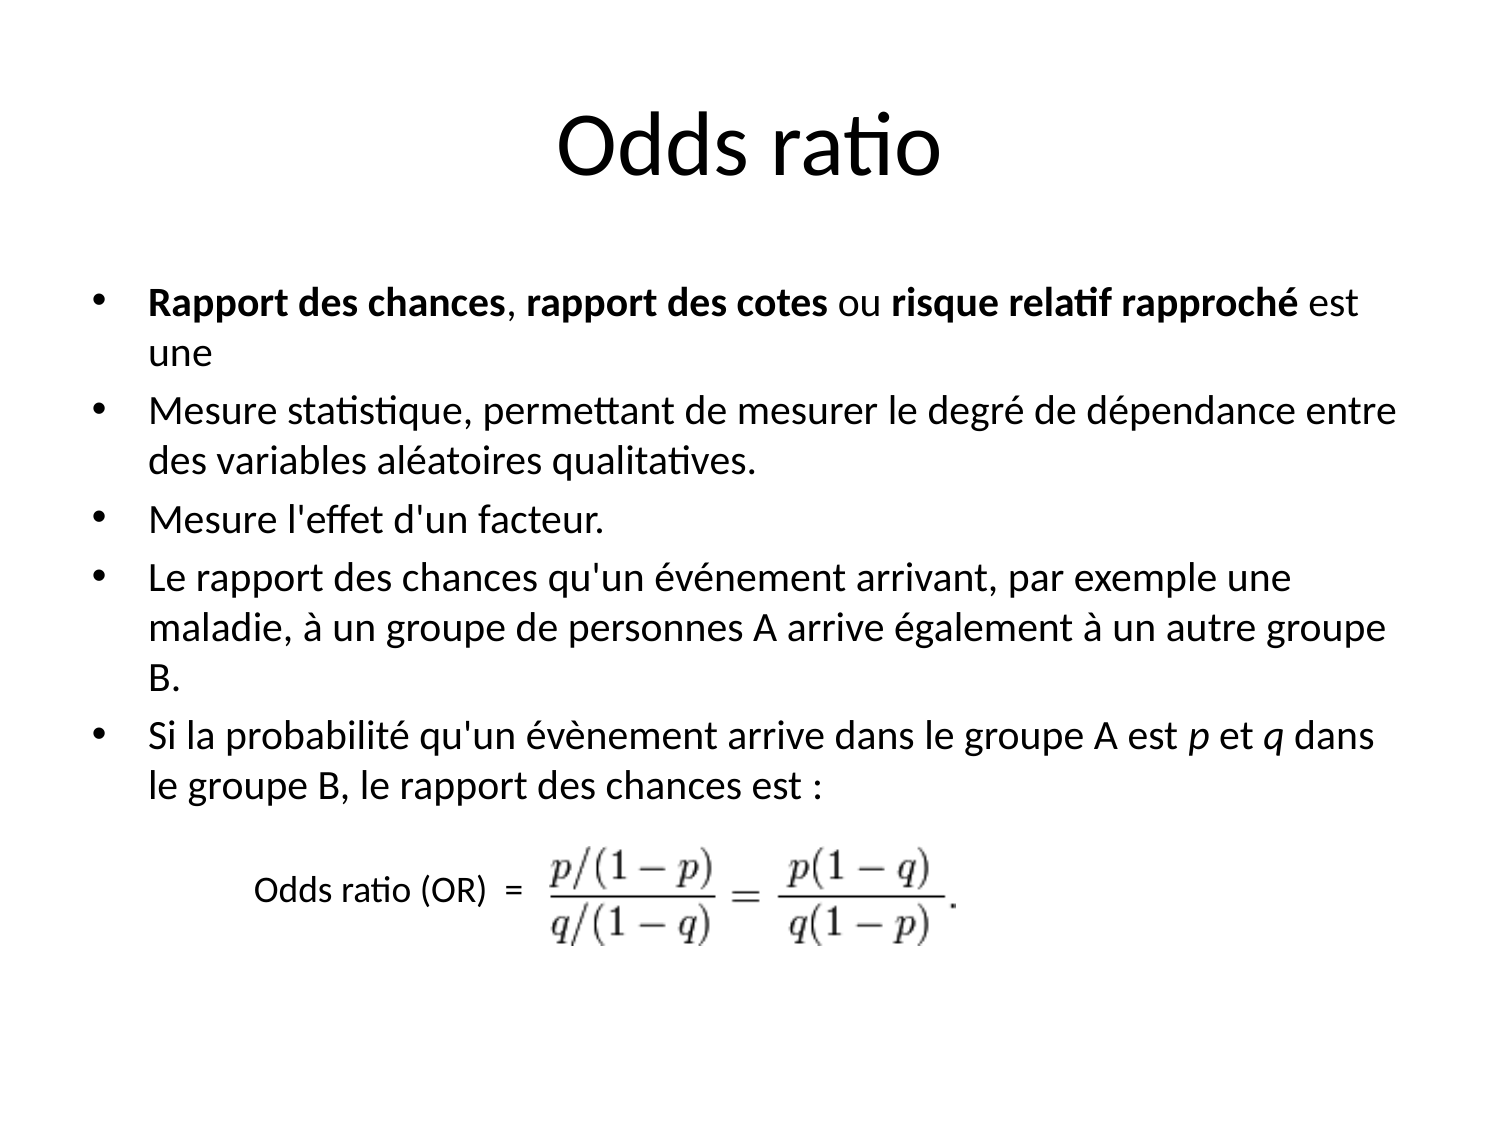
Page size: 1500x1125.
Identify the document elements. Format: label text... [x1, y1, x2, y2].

text_box Odds ratio (OR) = [238, 857, 539, 918]
list Rapport des chances, rapport des cotes ou risque relatif rapproché est une Mesure statistique, permettant de mesurer le degré de dépendance entre des variables aléatoires qualitatives. Mesure l'effet d'un facteur. Le rapport des chances qu'un événement arrivant, par exemple une maladie, à un groupe de personnes A arrive également à un autre groupe B. Si la probabilité qu'un évènement arrive dans le groupe A est p et q dans le groupe B, le rapport des chances est : [76, 267, 1427, 1010]
title Odds ratio [75, 45, 1425, 233]
picture [548, 845, 956, 947]
